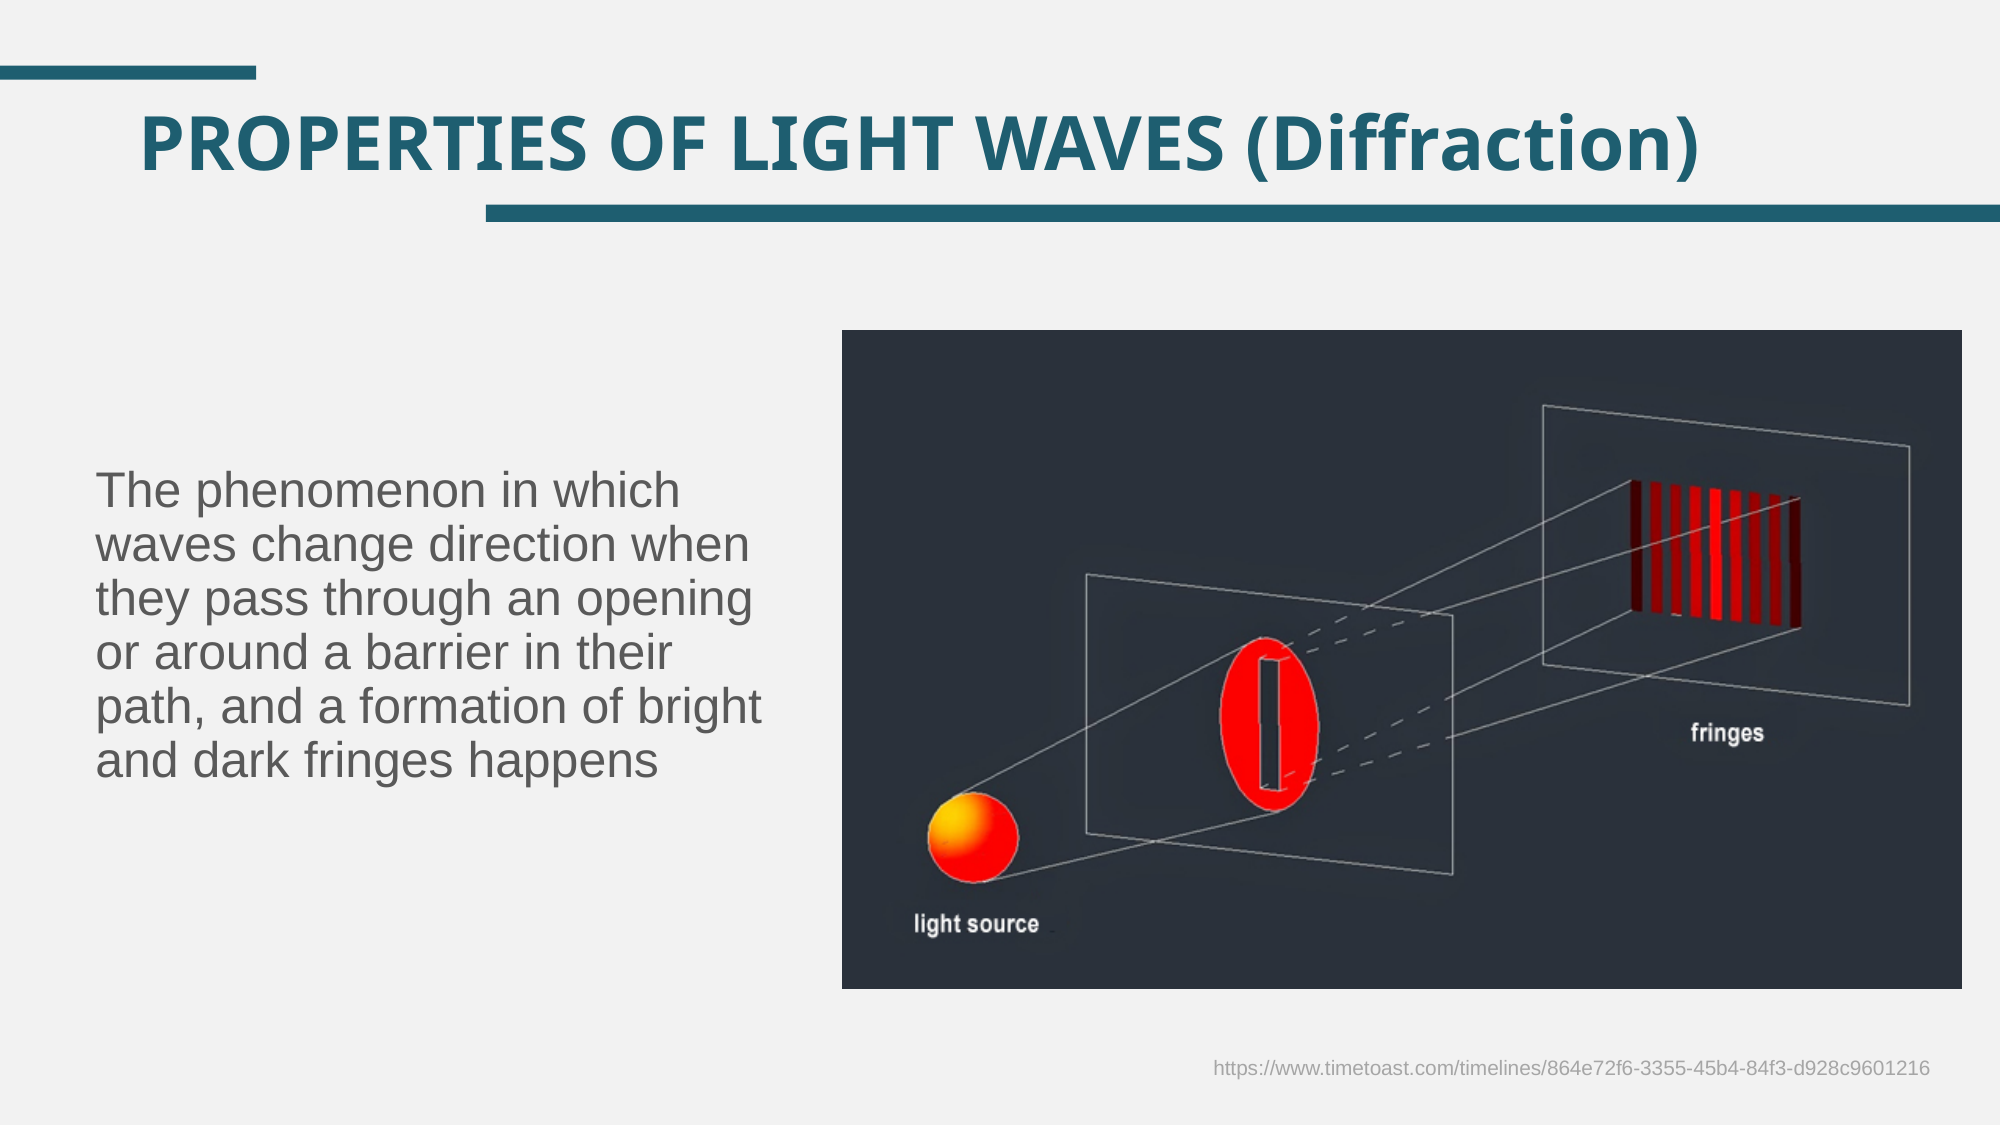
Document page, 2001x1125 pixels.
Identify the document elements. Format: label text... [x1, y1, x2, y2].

picture [842, 330, 1962, 989]
text_box [484, 203, 2000, 223]
text_box [0, 64, 258, 81]
text_box https://www.timetoast.com/timelines/864e72f6-3355-45b4-84f3-d928c9601216 [1162, 1047, 1982, 1088]
text_box PROPERTIES OF LIGHT WAVES (Diffraction) [123, 71, 1804, 194]
text_box The phenomenon in which waves change direction when they pass through an opening or around a barrier in their path, and a formation of bright and dark fringes happens [80, 457, 789, 837]
